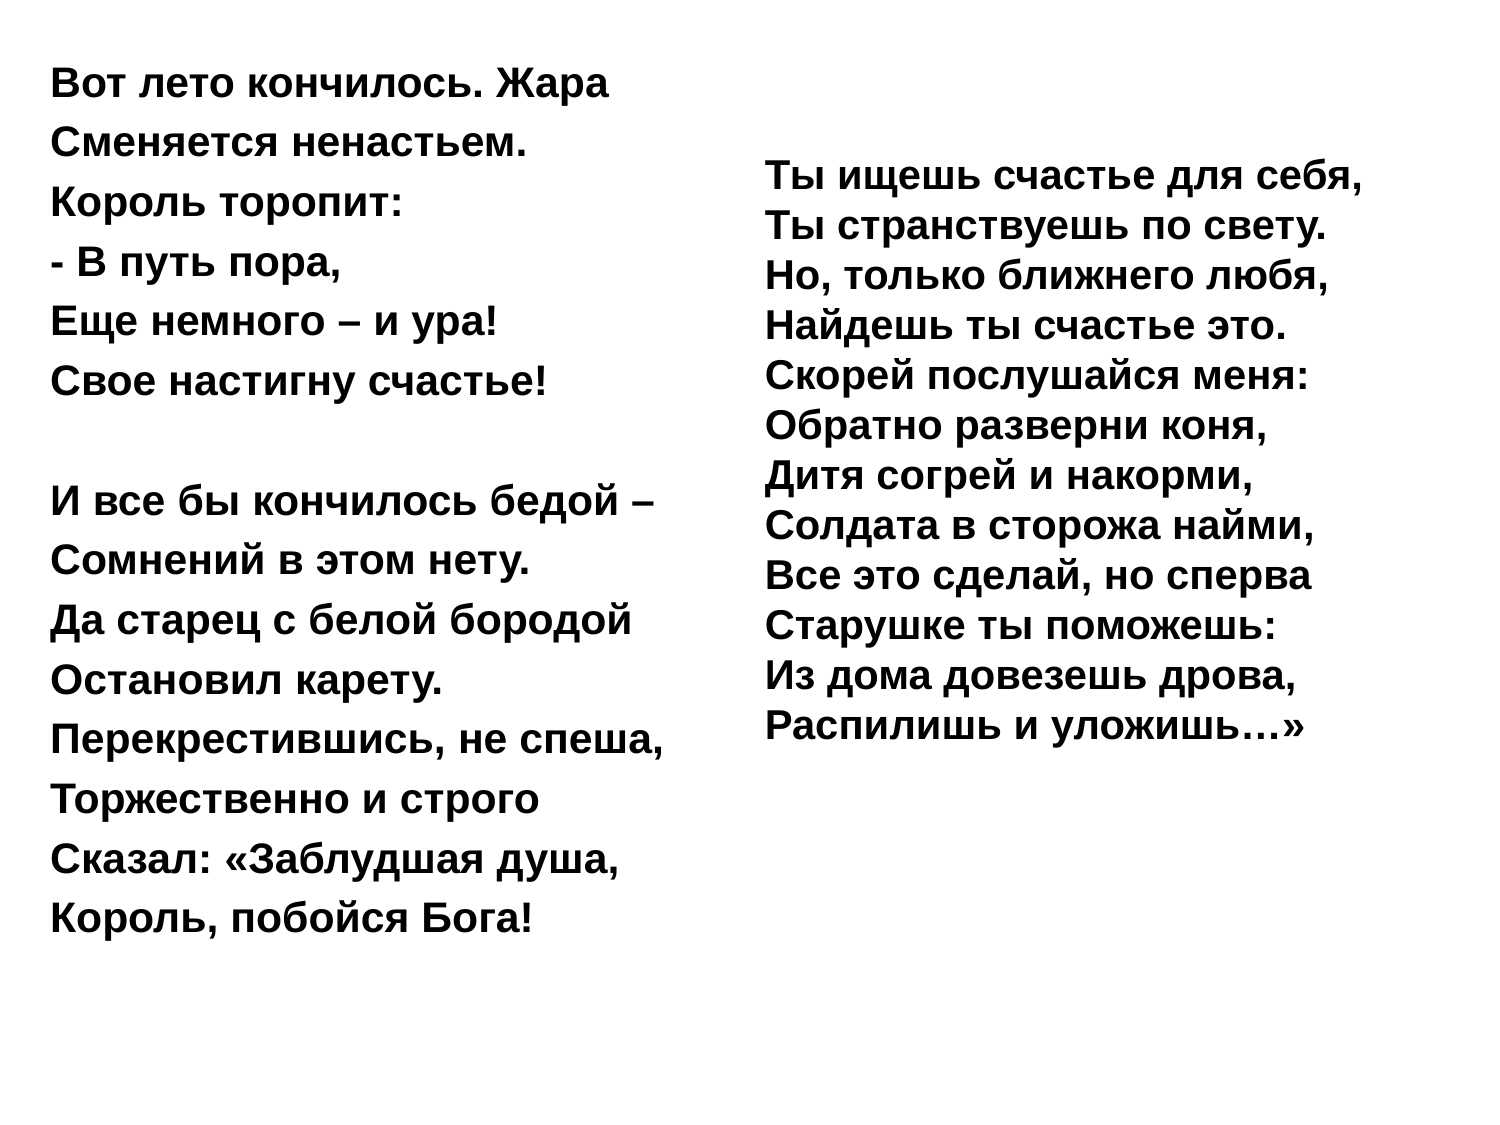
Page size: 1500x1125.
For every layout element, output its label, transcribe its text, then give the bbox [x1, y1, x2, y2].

list Вот лето кончилось. Жара Сменяется ненастьем. Король торопит: - В путь пора, Еще немного – и ура! Свое настигну счастье! И все бы кончилось бедой – Сомнений в этом нету. Да старец с белой бородой Остановил карету. Перекрестившись, не спеша, Торжественно и строго Сказал: «Заблудшая душа, Король, побойся Бога! [34, 46, 723, 971]
text_box Ты ищешь счастье для себя, Ты странствуешь по свету. Но, только ближнего любя, Найдешь ты счастье это. Скорей послушайся меня: Обратно разверни коня, Дитя согрей и накорми, Солдата в сторожа найми, Все это сделай, но сперва Старушке ты поможешь: Из дома довезешь дрова, Распилишь и уложишь…» [749, 140, 1500, 756]
